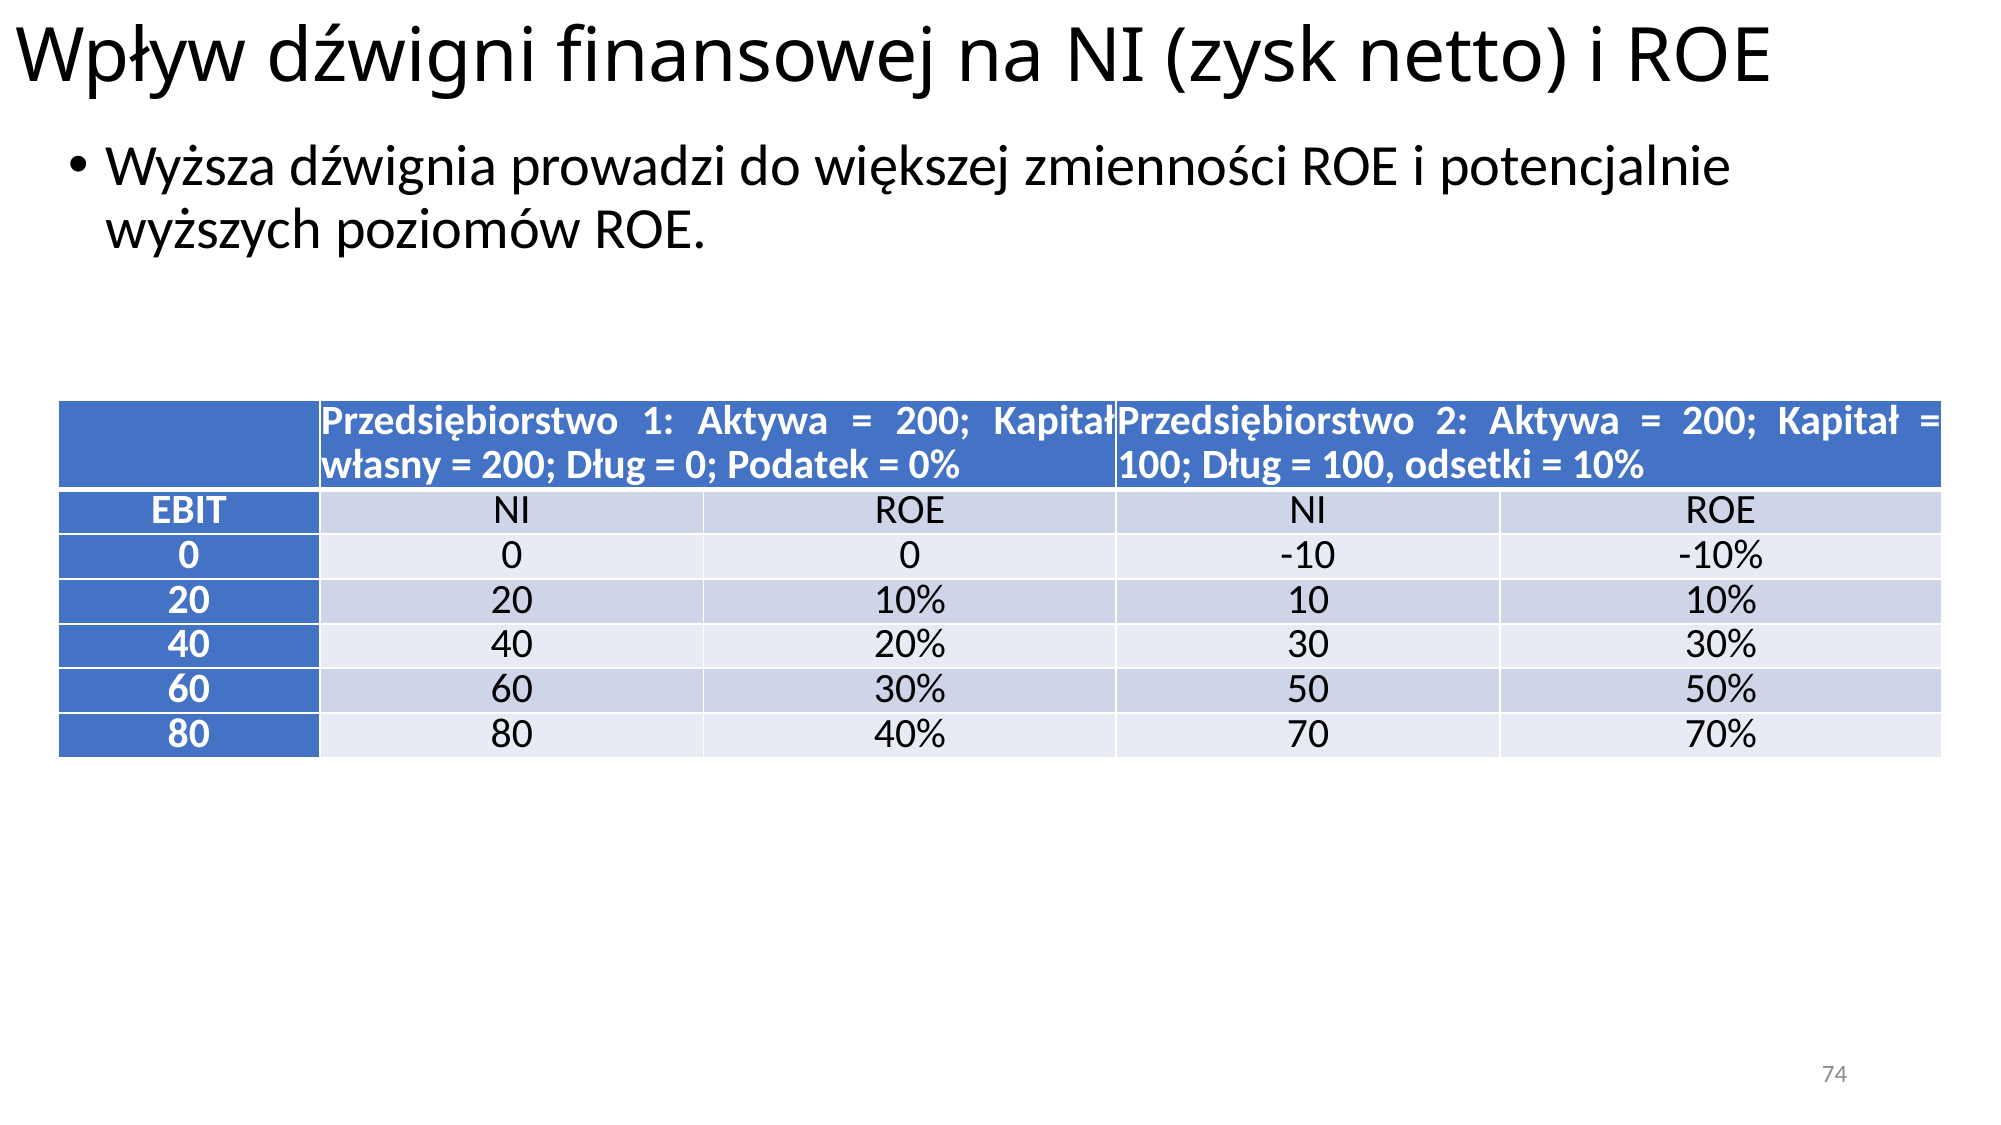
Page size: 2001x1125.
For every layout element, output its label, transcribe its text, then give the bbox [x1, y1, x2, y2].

table_cell 80 [59, 714, 319, 757]
title Wpływ dźwigni finansowej na NI (zysk netto) i ROE [0, 3, 2000, 112]
table_cell 10% [1501, 580, 1941, 623]
table_cell 70 [1117, 714, 1499, 757]
slide_number 74 [1412, 1042, 1863, 1103]
table_cell 30% [1501, 625, 1941, 667]
table_cell EBIT [59, 492, 319, 533]
table_cell ROE [704, 492, 1115, 533]
table_cell 30 [1117, 625, 1499, 667]
table_cell 60 [321, 669, 703, 712]
table_cell 30% [704, 669, 1115, 712]
table_cell 20% [704, 625, 1115, 667]
table_cell 0 [59, 535, 319, 578]
table_cell 10% [704, 580, 1115, 623]
table_cell -10 [1117, 535, 1499, 578]
table_header Przedsiębiorstwo 1: Aktywa = 200; Kapitał własny = 200; Dług = 0; Podatek = 0% [321, 401, 1115, 487]
table_cell NI [1117, 492, 1499, 533]
table_cell 60 [59, 669, 319, 712]
table_cell 0 [321, 535, 703, 578]
table_cell -10% [1501, 535, 1941, 578]
table_cell ROE [1501, 492, 1941, 533]
table_cell 20 [59, 580, 319, 623]
table_header [59, 401, 319, 487]
list Wyższa dźwignia prowadzi do większej zmienności ROE i potencjalnie wyższych poziomów ROE. [53, 127, 1943, 1022]
table_cell 0 [704, 535, 1115, 578]
table_cell NI [321, 492, 703, 533]
table_cell 80 [321, 714, 703, 757]
table_cell 10 [1117, 580, 1499, 623]
table_cell 70% [1501, 714, 1941, 757]
table_cell 20 [321, 580, 703, 623]
table_cell 40 [321, 625, 703, 667]
table_header Przedsiębiorstwo 2: Aktywa = 200; Kapitał = 100; Dług = 100, odsetki = 10% [1117, 401, 1941, 487]
table_cell 40% [704, 714, 1115, 757]
table_cell 50% [1501, 669, 1941, 712]
table_cell 40 [59, 625, 319, 667]
table_cell 50 [1117, 669, 1499, 712]
